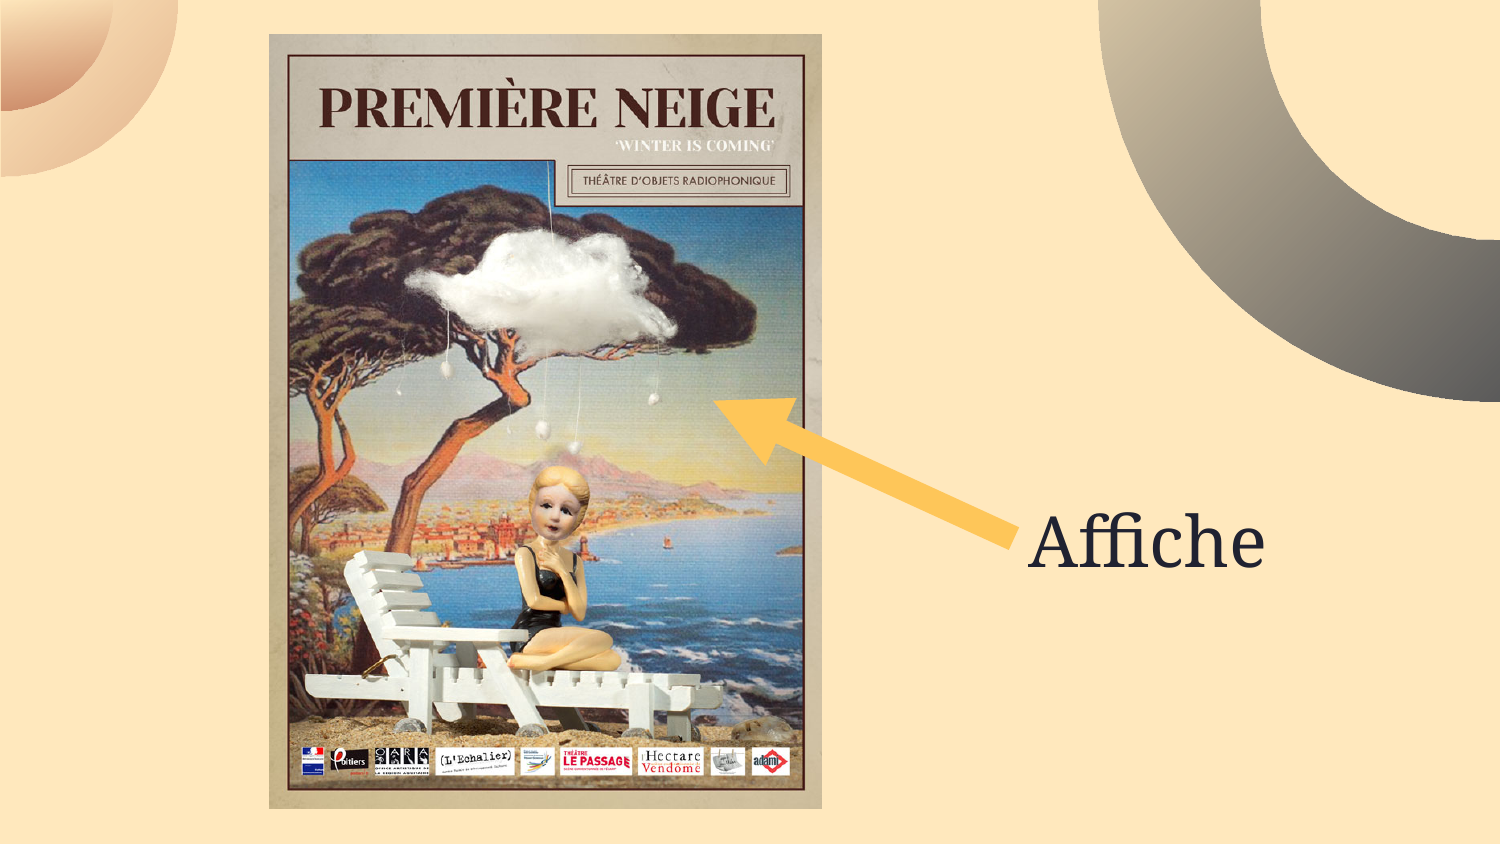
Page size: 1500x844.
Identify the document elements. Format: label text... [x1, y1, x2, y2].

title Affiche [1013, 400, 1386, 677]
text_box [712, 400, 1015, 539]
picture [269, 34, 822, 810]
